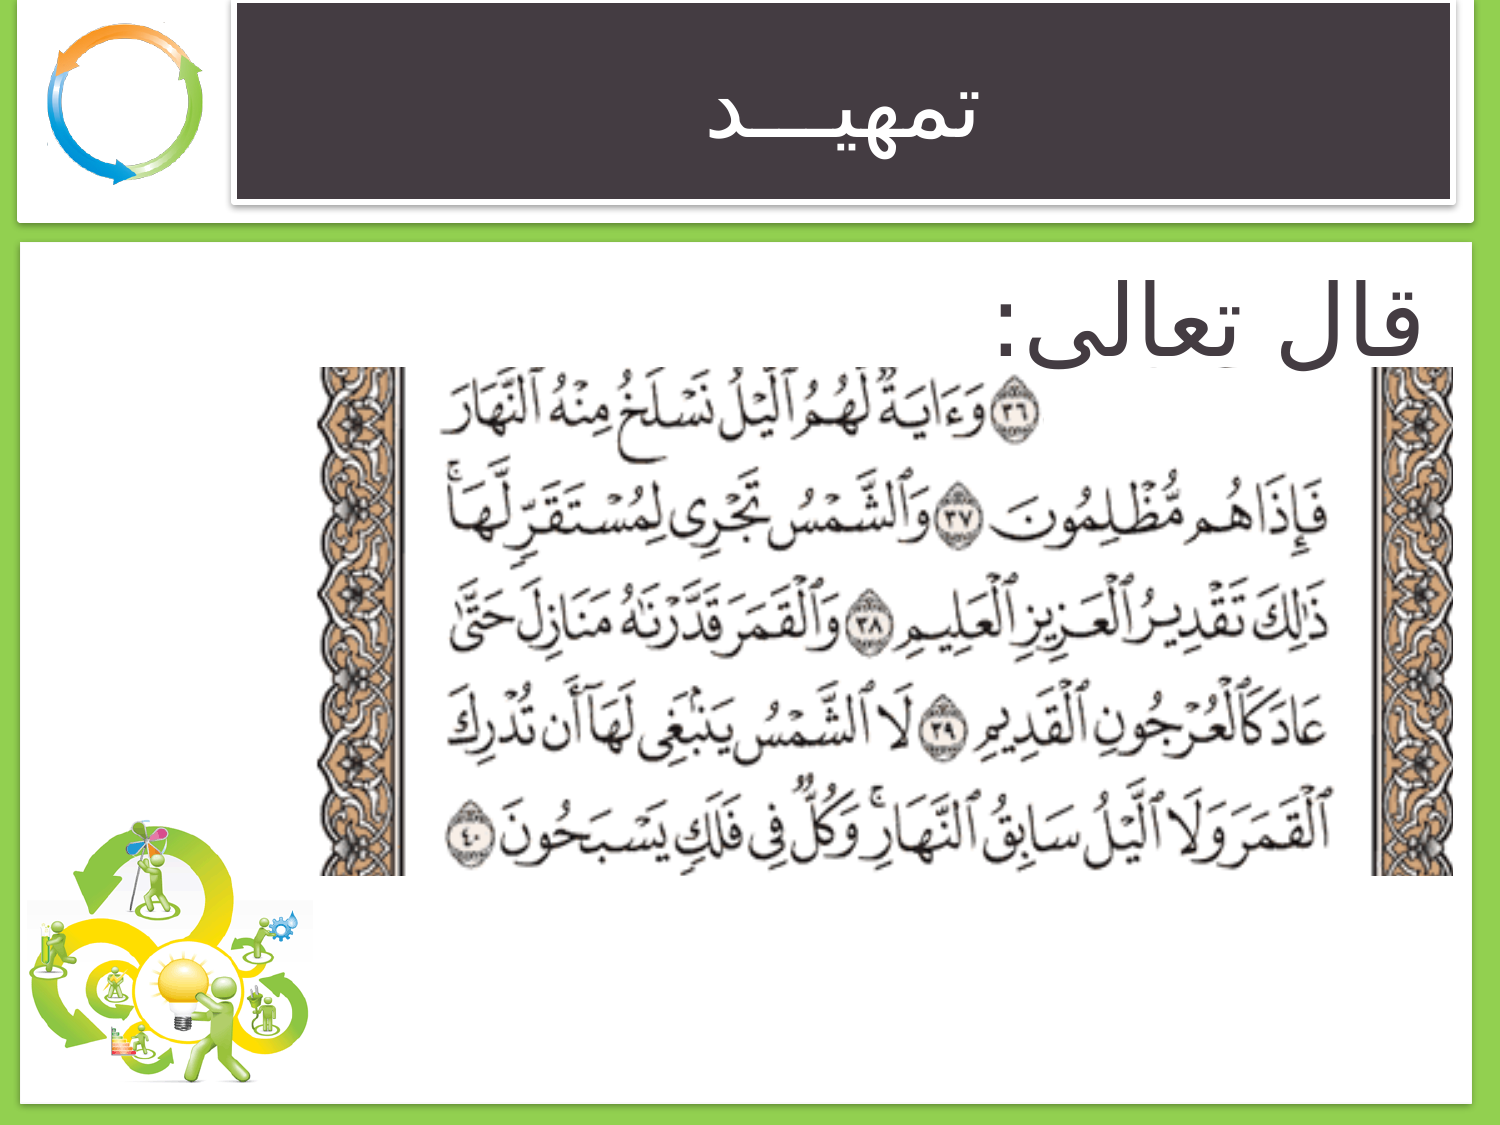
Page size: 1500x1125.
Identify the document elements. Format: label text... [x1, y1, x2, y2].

text_box [20, 242, 1472, 1104]
picture [27, 814, 314, 1101]
text_box [17, 0, 1474, 223]
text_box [294, 367, 1453, 876]
picture [47, 21, 204, 190]
text_box قال تعالى: [933, 248, 1441, 366]
text_box تمهيـــد [231, 0, 1456, 205]
